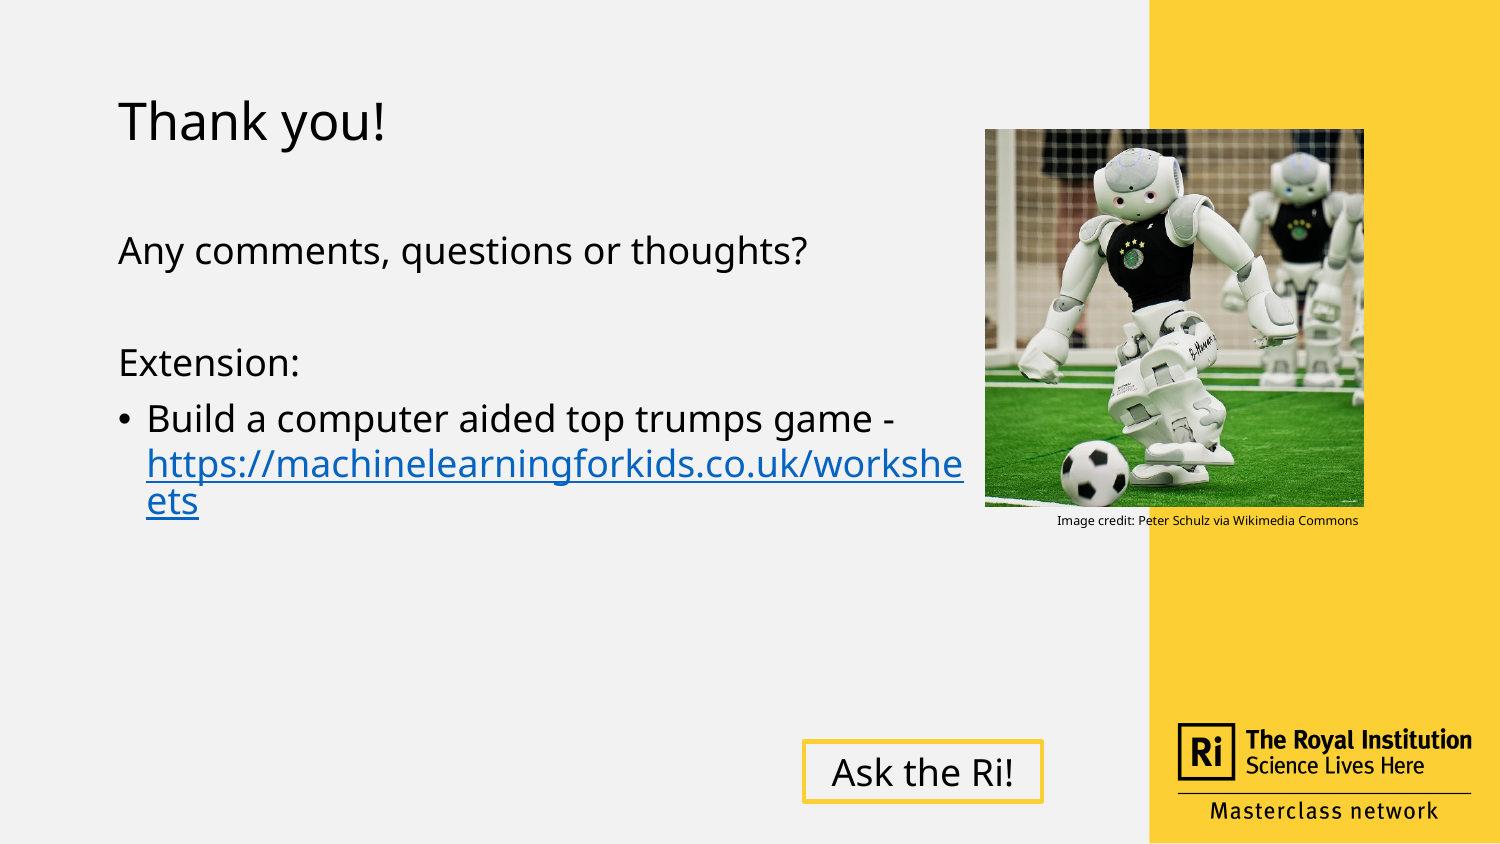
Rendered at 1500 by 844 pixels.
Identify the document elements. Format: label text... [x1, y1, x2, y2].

list Any comments, questions or thoughts? Extension: Build a computer aided top trumps game - https://machinelearningforkids.co.uk/worksheets [103, 224, 986, 760]
picture [1149, 702, 1500, 844]
picture [985, 129, 1364, 508]
text_box Image credit: Peter Schulz via Wikimedia Commons [1044, 506, 1370, 533]
text_box Ask the Ri! [803, 741, 1042, 802]
title Thank you! [103, 70, 1148, 177]
